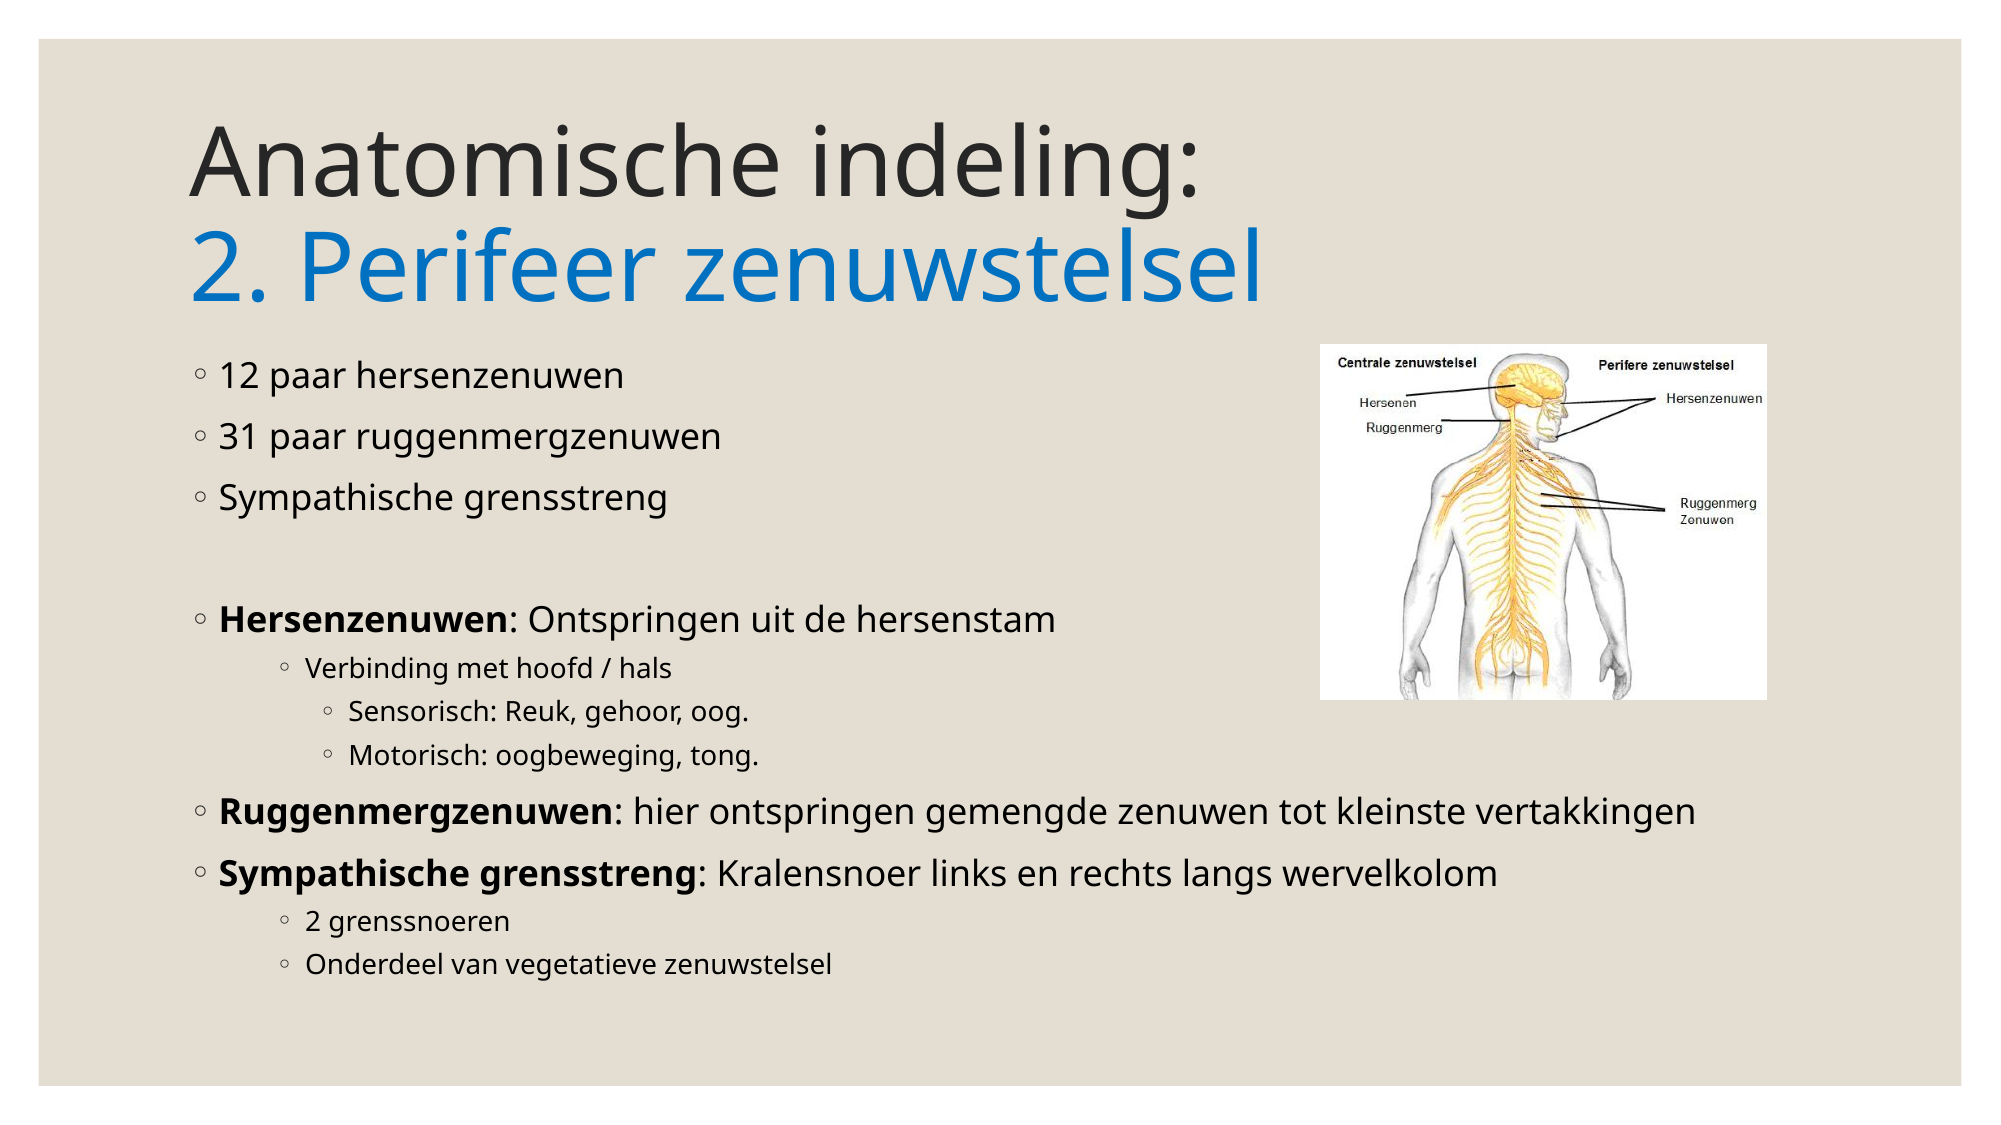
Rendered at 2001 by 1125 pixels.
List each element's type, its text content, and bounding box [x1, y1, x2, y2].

list 12 paar hersenzenuwen 31 paar ruggenmergzenuwen Sympathische grensstreng Hersenzenuwen: Ontspringen uit de hersenstam Verbinding met hoofd / hals Sensorisch: Reuk, gehoor, oog. Motorisch: oogbeweging, tong. Ruggenmergzenuwen: hier ontspringen gemengde zenuwen tot kleinste vertakkingen Sympathische grensstreng: Kralensnoer links en rechts langs wervelkolom 2 grenssnoeren Onderdeel van vegetatieve zenuwstelsel [174, 345, 1825, 990]
title Anatomische indeling: 2. Perifeer zenuwstelsel [174, 105, 1825, 331]
picture [1320, 344, 1767, 700]
